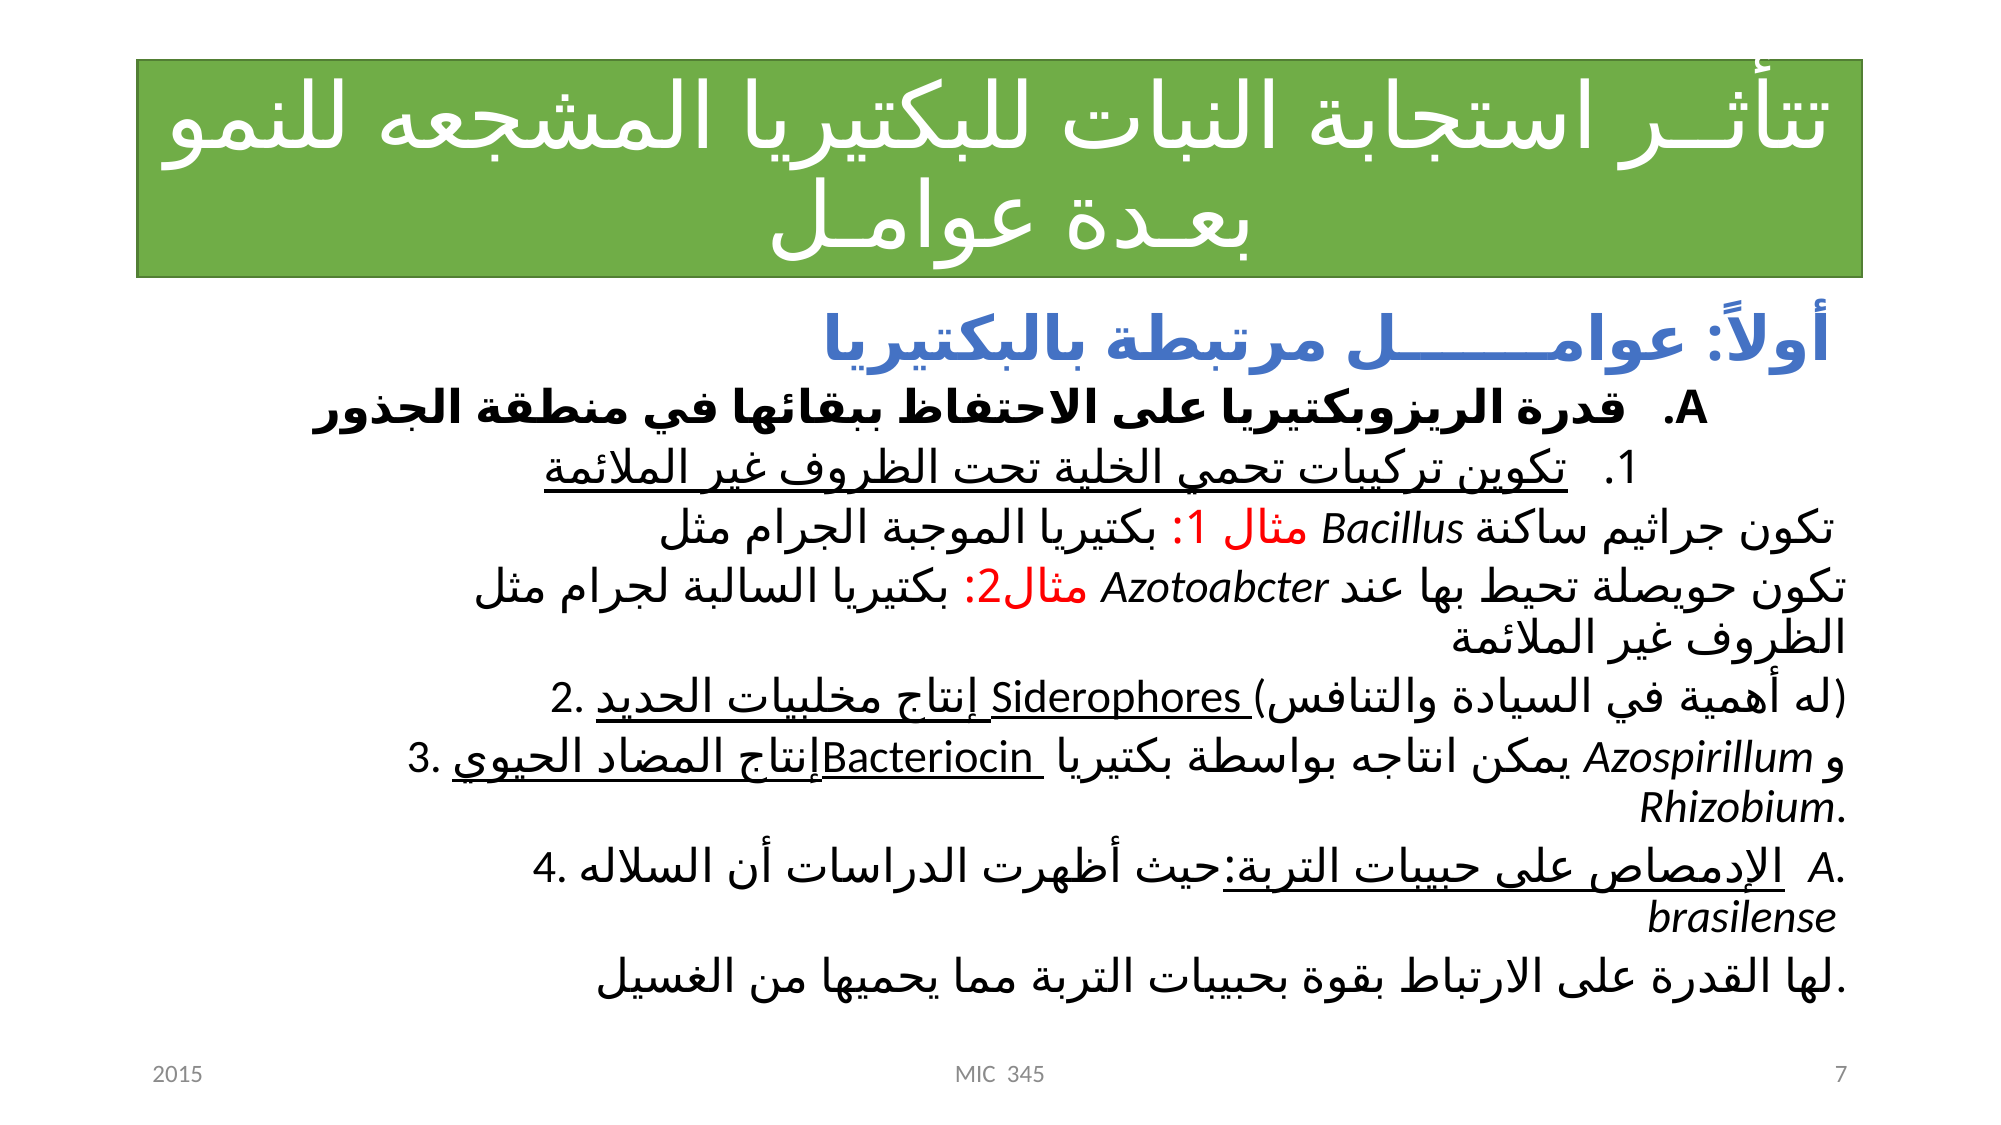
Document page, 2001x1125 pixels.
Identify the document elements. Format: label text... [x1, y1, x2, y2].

slide_number 7 [1412, 1042, 1863, 1103]
title تتأثــر استجابة النبات للبكتيريا المشجعه للنمو بعـدة عوامـل [136, 59, 1863, 278]
footer MIC 345 [662, 1042, 1338, 1103]
list أولاً: عوامـــــــل مرتبطة بالبكتيريا قدرة الريزوبكتيريا على الاحتفاظ ببقائها في منطقة الجذور تكوين تركيبات تحمي الخلية تحت الظروف غير الملائمة مثال 1: بكتيريا الموجبة الجرام مثل Bacillus تكون جراثيم ساكنة مثال2: بكتيريا السالبة لجرام مثل Azotoabcter تكون حويصلة تحيط بها عند الظروف غير الملائمة 2. إنتاج مخلبيات الحديد Siderophores (له أهمية في السيادة والتنافس) 3. إنتاج المضاد الحيويBacteriocin يمكن انتاجه بواسطة بكتيريا Azospirillum و Rhizobium. 4. الإدمصاص على حبيبات التربة:حيث أظهرت الدراسات أن السلاله A. brasilense لها القدرة على الارتباط بقوة بحبيبات التربة مما يحميها من الغسيل. [137, 299, 1863, 1014]
slide_number 2015 [137, 1042, 588, 1103]
